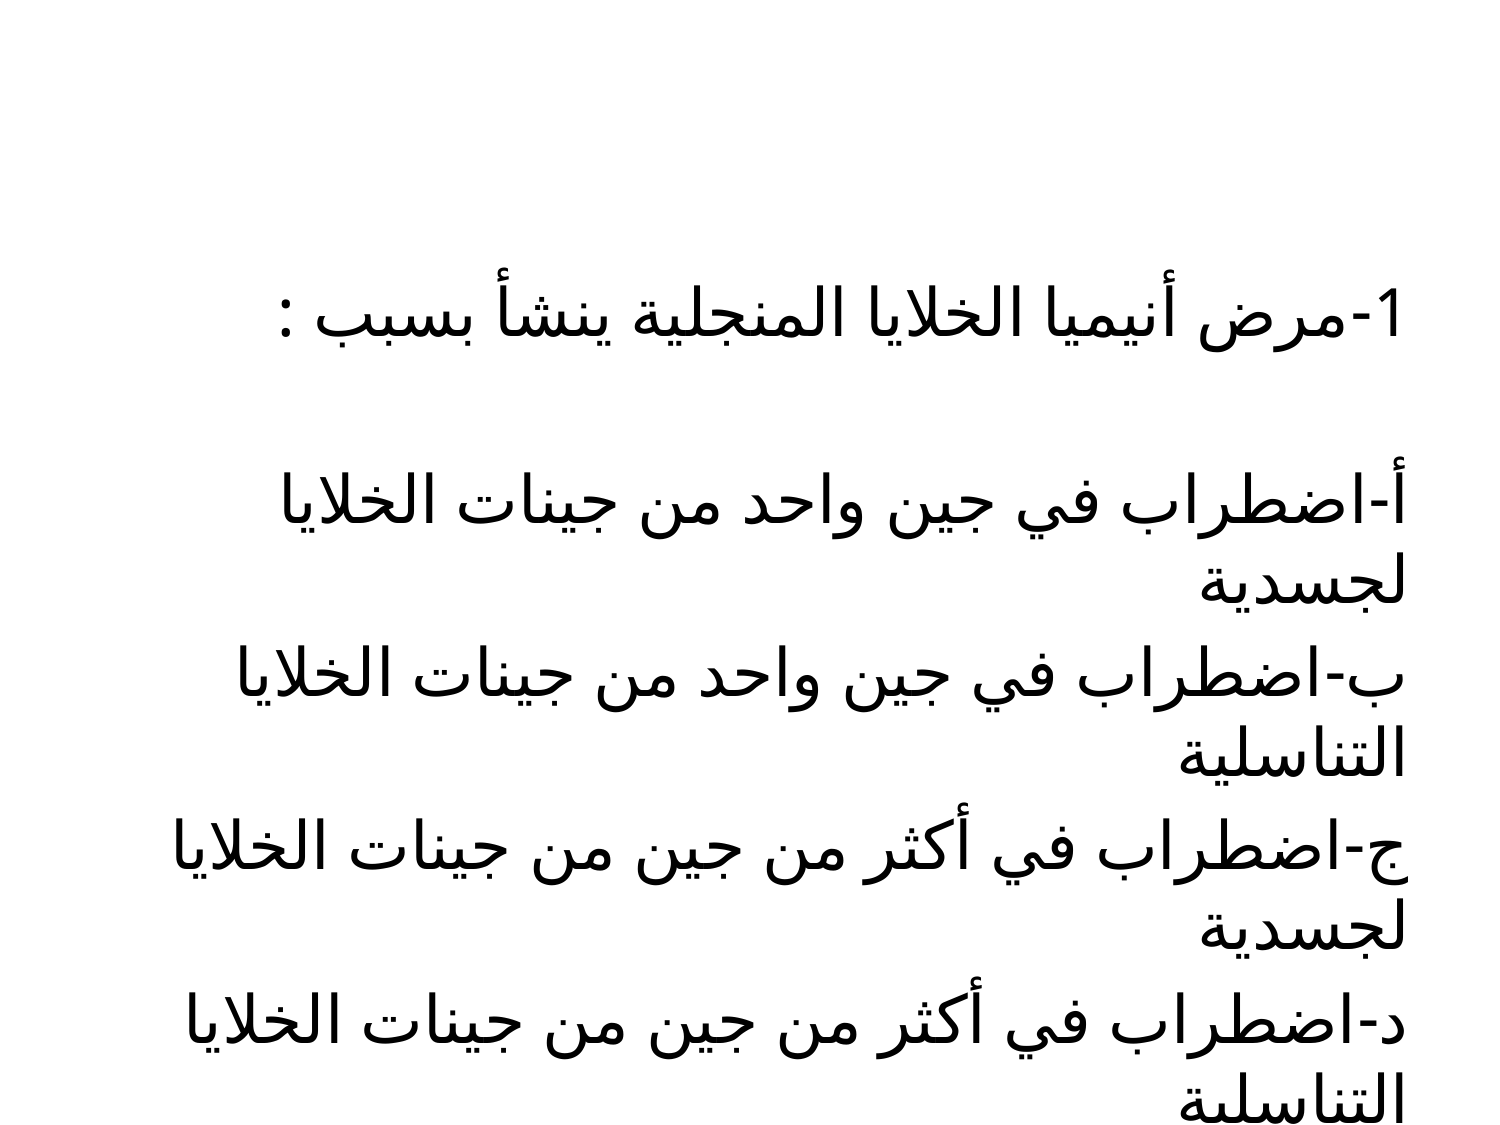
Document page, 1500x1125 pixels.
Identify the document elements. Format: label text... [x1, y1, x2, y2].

list 1-مرض أنيميا الخلايا المنجلية ينشأ بسبب : أ-اضطراب في جين واحد من جينات الخلايا لجسدية ب-اضطراب في جين واحد من جينات الخلايا التناسلية ج-اضطراب في أكثر من جين من جينات الخلايا لجسدية د-اضطراب في أكثر من جين من جينات الخلايا التناسلية [75, 262, 1425, 1005]
